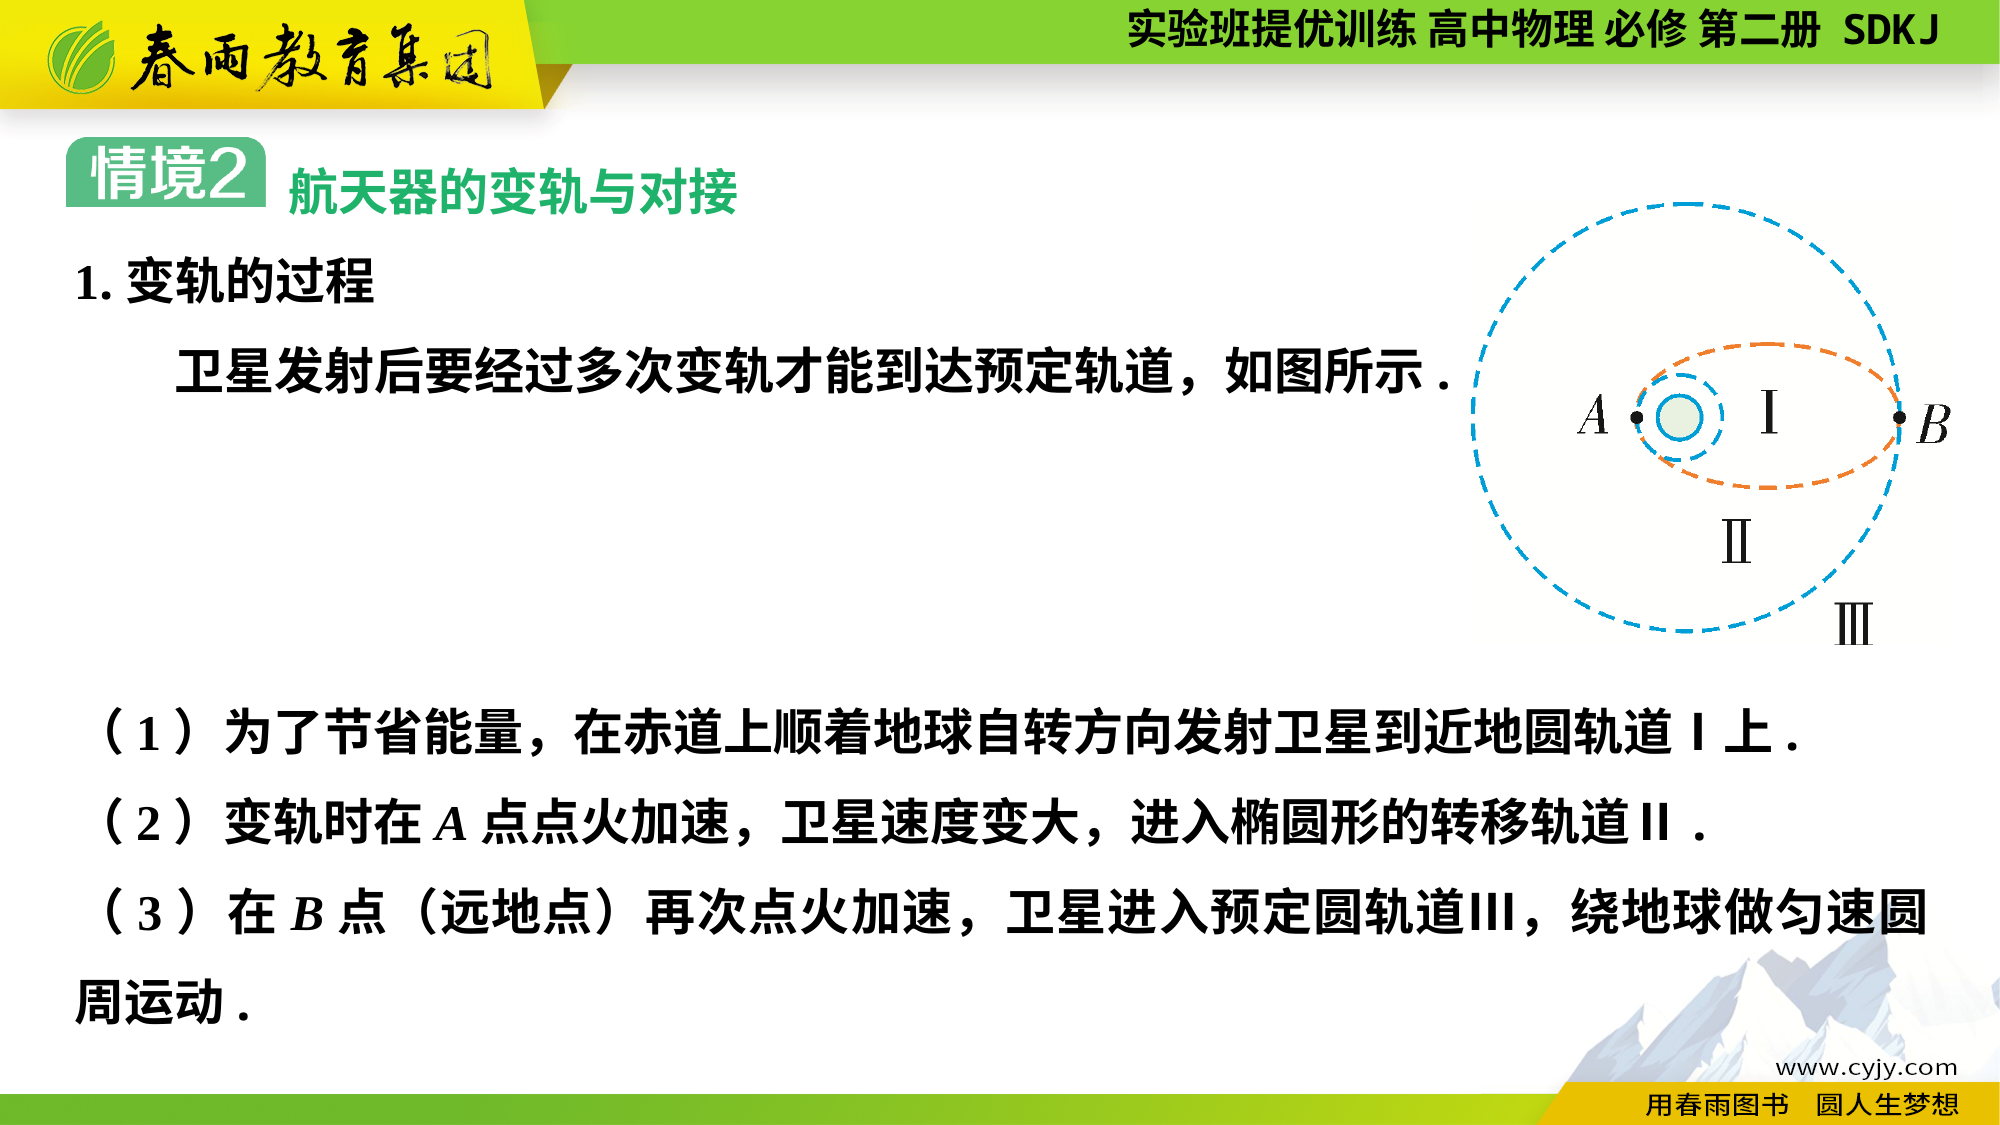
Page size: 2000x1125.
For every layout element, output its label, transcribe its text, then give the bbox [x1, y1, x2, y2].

picture [0, 0, 2000, 1125]
list 航天器的变轨与对接 1.变轨的过程 卫星发射后要经过多次变轨才能到达预定轨道，如图所示. （1）为了节省能量，在赤道上顺着地球自转方向发射卫星到近地圆轨道Ⅰ上. （2）变轨时在A点点火加速，卫星速度变大，进入椭圆形的转移轨道Ⅱ. （3）在B点（远地点）再次点火加速，卫星进入预定圆轨道Ⅲ，绕地球做匀速圆周运动. [59, 122, 1944, 1047]
